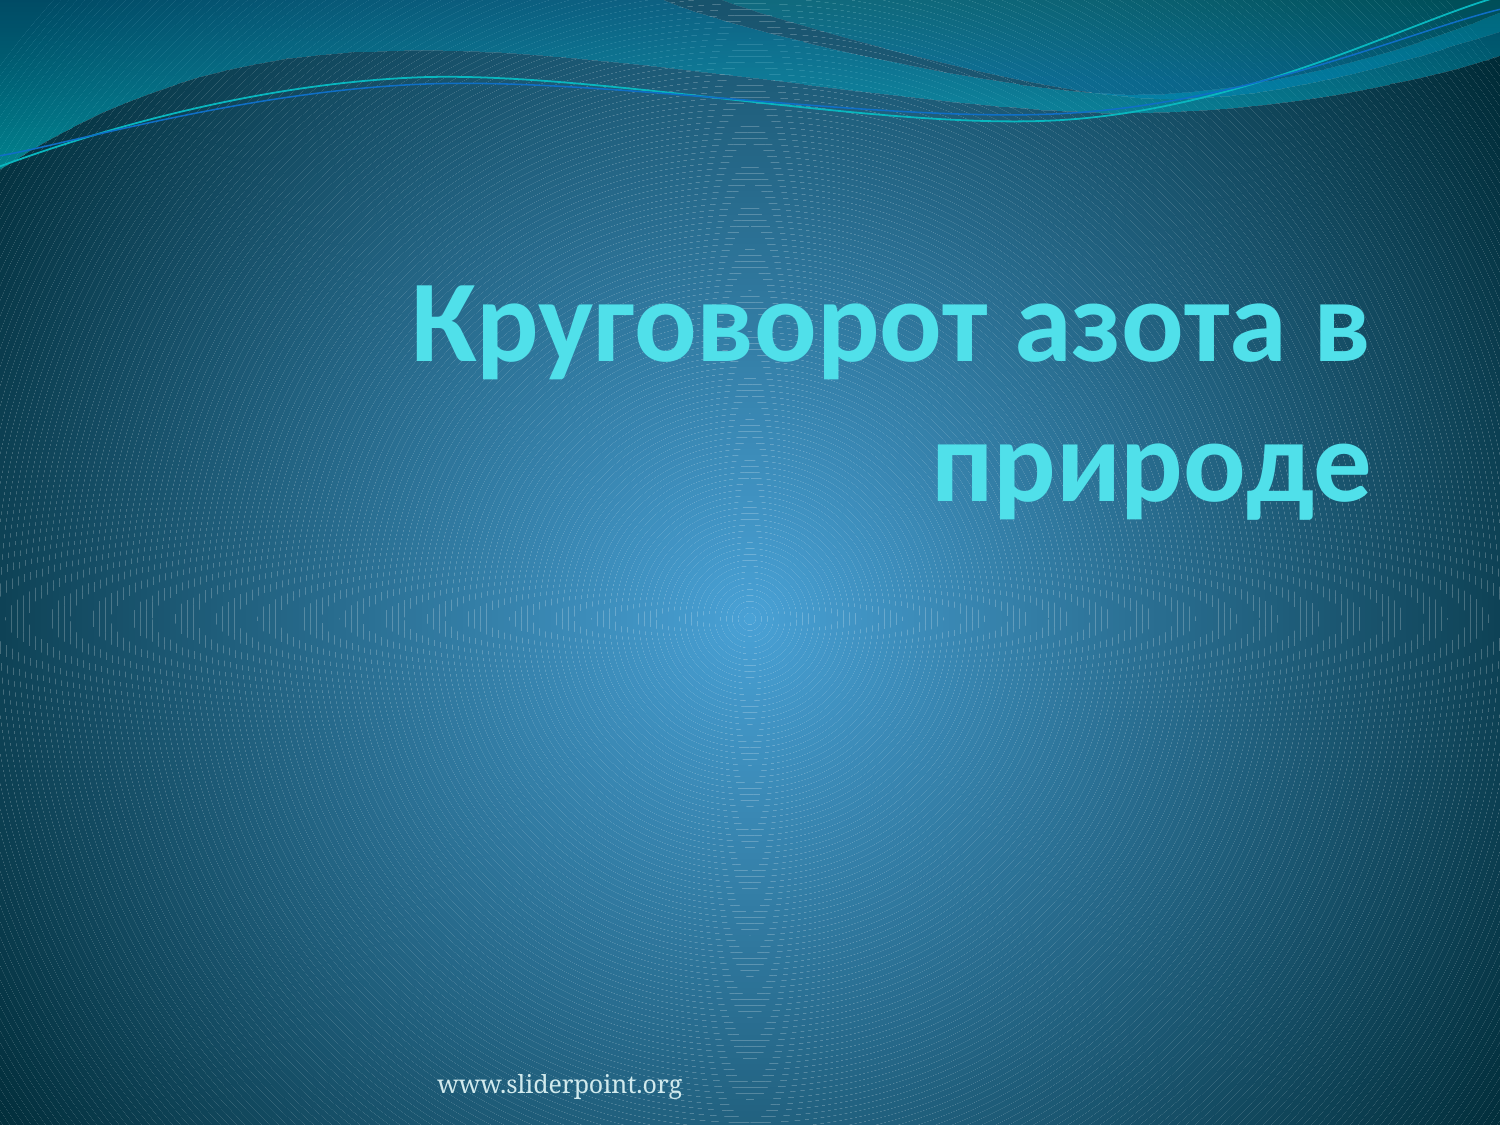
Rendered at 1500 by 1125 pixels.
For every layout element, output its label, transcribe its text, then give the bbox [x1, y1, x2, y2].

footer www.sliderpoint.org [437, 1042, 988, 1103]
title Круговорот азота в природе [87, 224, 1376, 525]
